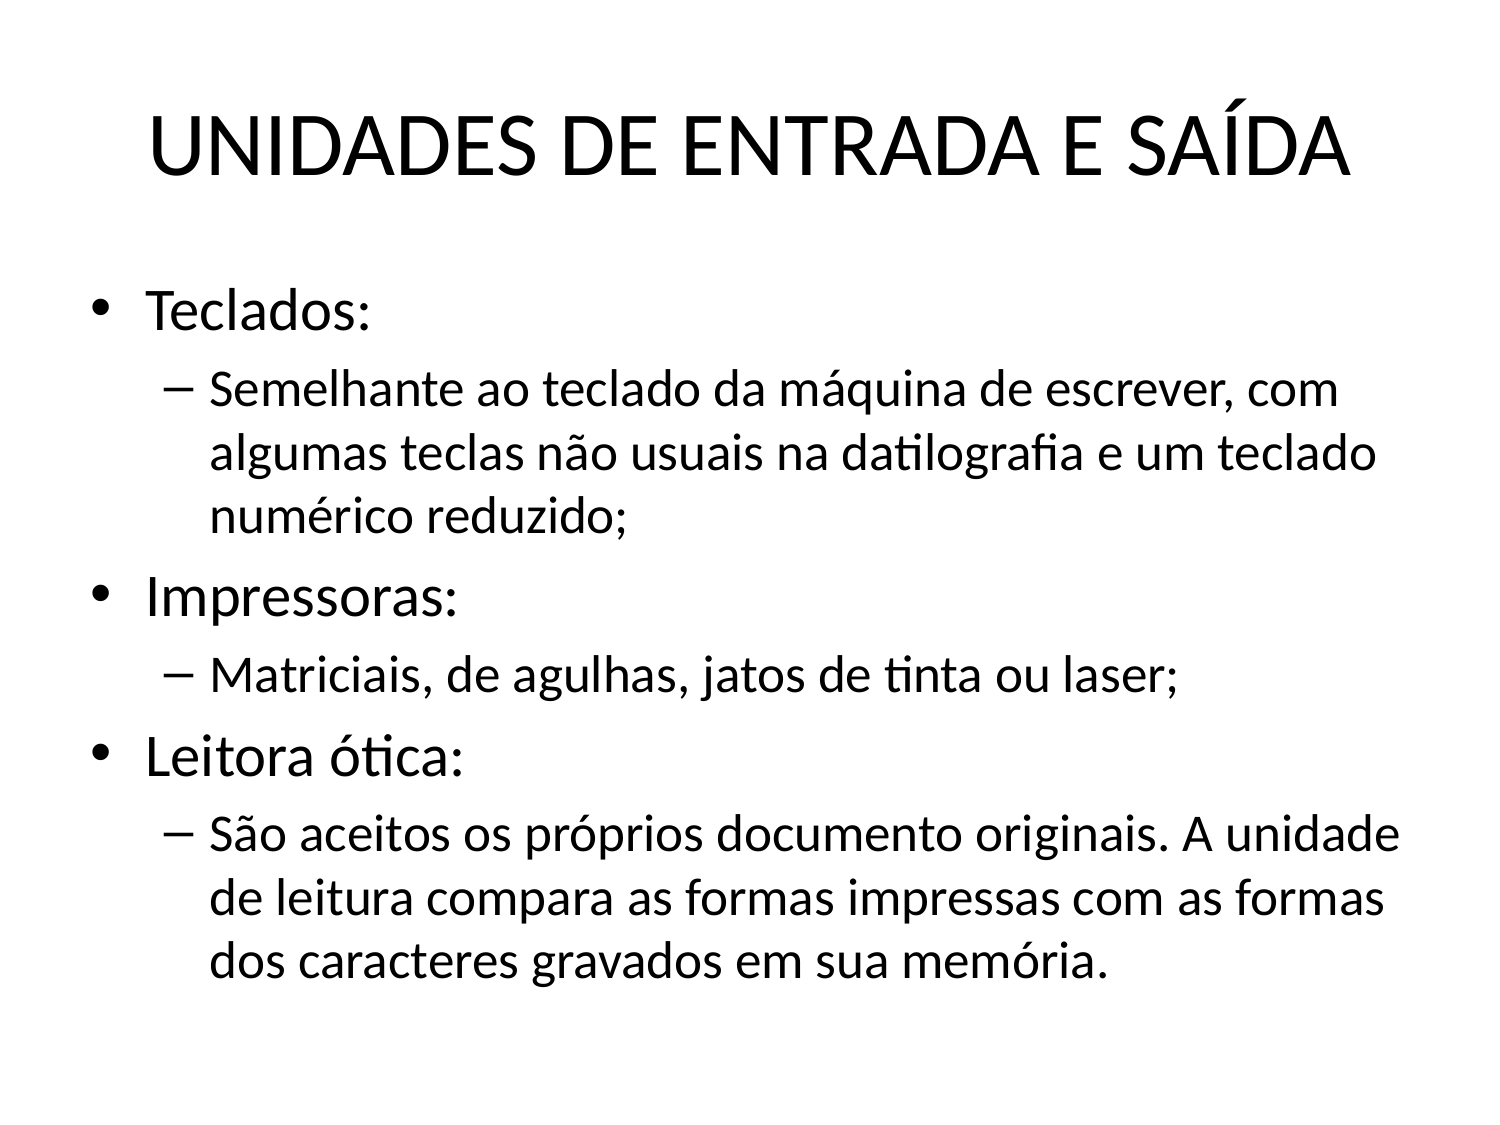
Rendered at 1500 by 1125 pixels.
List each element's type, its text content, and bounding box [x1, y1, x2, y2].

list Teclados: Semelhante ao teclado da máquina de escrever, com algumas teclas não usuais na datilografia e um teclado numérico reduzido; Impressoras: Matriciais, de agulhas, jatos de tinta ou laser; Leitora ótica: São aceitos os próprios documento originais. A unidade de leitura compara as formas impressas com as formas dos caracteres gravados em sua memória. [75, 262, 1425, 1005]
title UNIDADES DE ENTRADA E SAÍDA [75, 45, 1425, 233]
